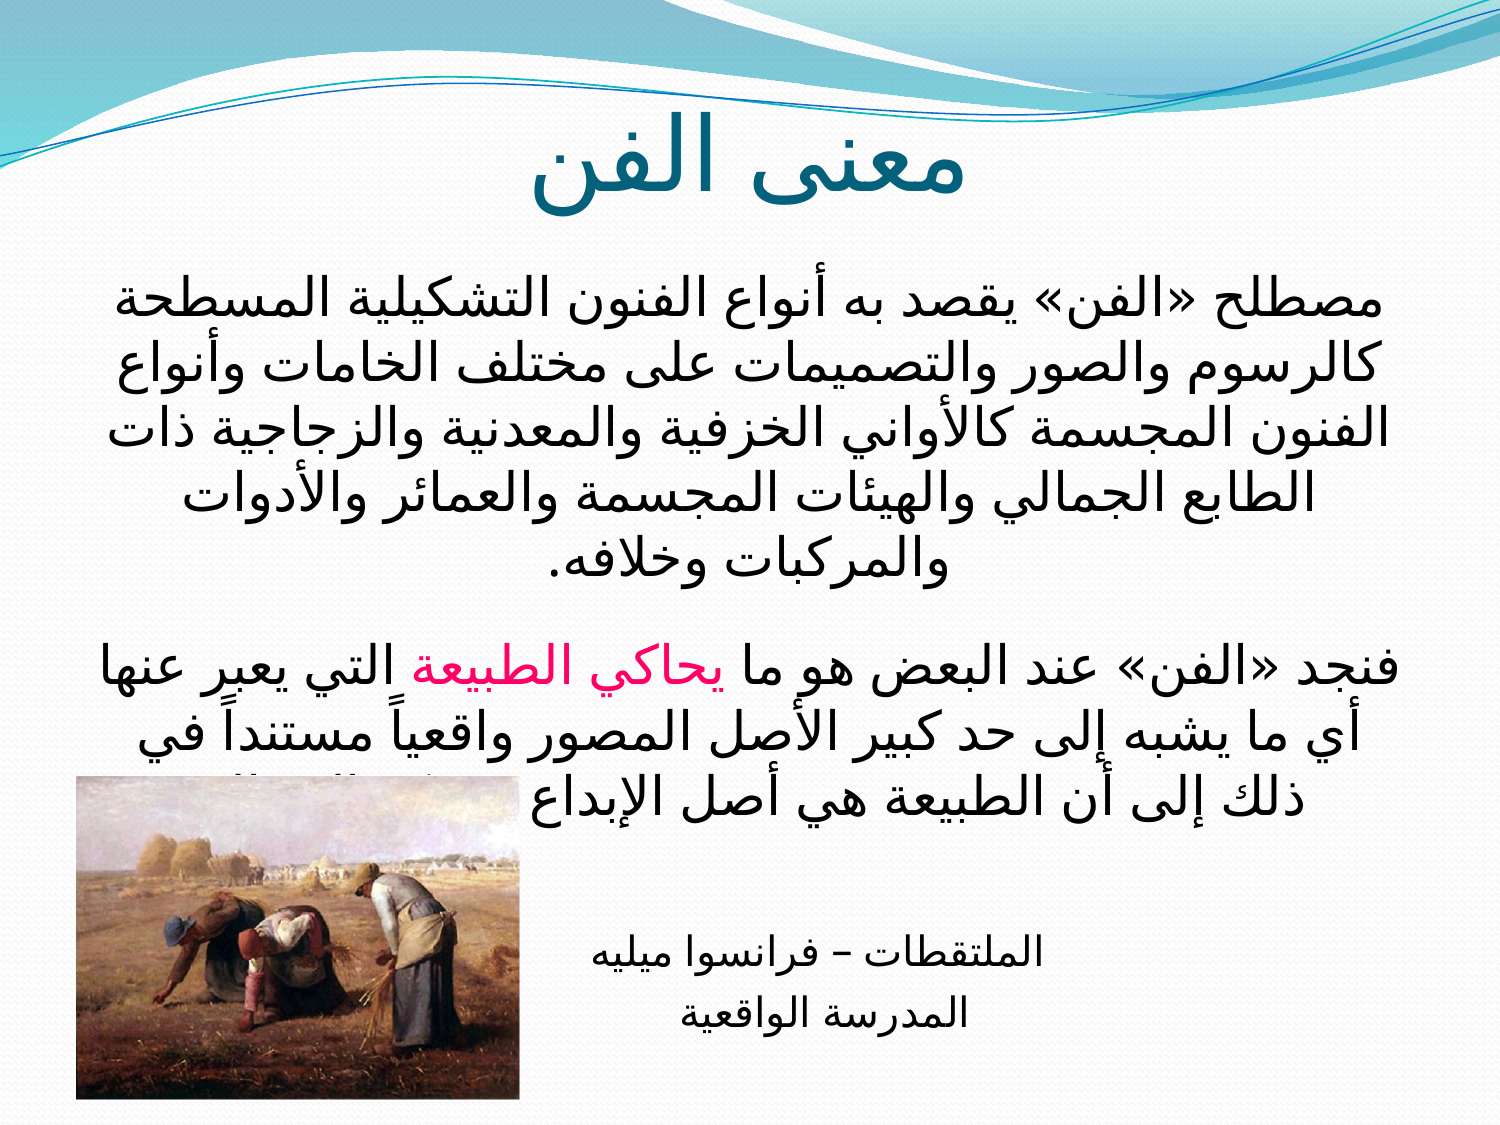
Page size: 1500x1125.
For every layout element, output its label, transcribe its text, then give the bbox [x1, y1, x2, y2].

picture [74, 775, 521, 1101]
title معنى الفن [75, 24, 1425, 213]
list مصطلح «الفن» يقصد به أنواع الفنون التشكيلية المسطحة كالرسوم والصور والتصميمات على مختلف الخامات وأنواع الفنون المجسمة كالأواني الخزفية والمعدنية والزجاجية ذات الطابع الجمالي والهيئات المجسمة والعمائر والأدوات والمركبات وخلافه. فنجد «الفن» عند البعض هو ما يحاكي الطبيعة التي يعبر عنها أي ما يشبه إلى حد كبير الأصل المصور واقعياً مستنداً في ذلك إلى أن الطبيعة هي أصل الإبداع ومركز الجمال. الملتقطات – فرانسوا ميليه المدرسة الواقعية [75, 254, 1425, 1077]
